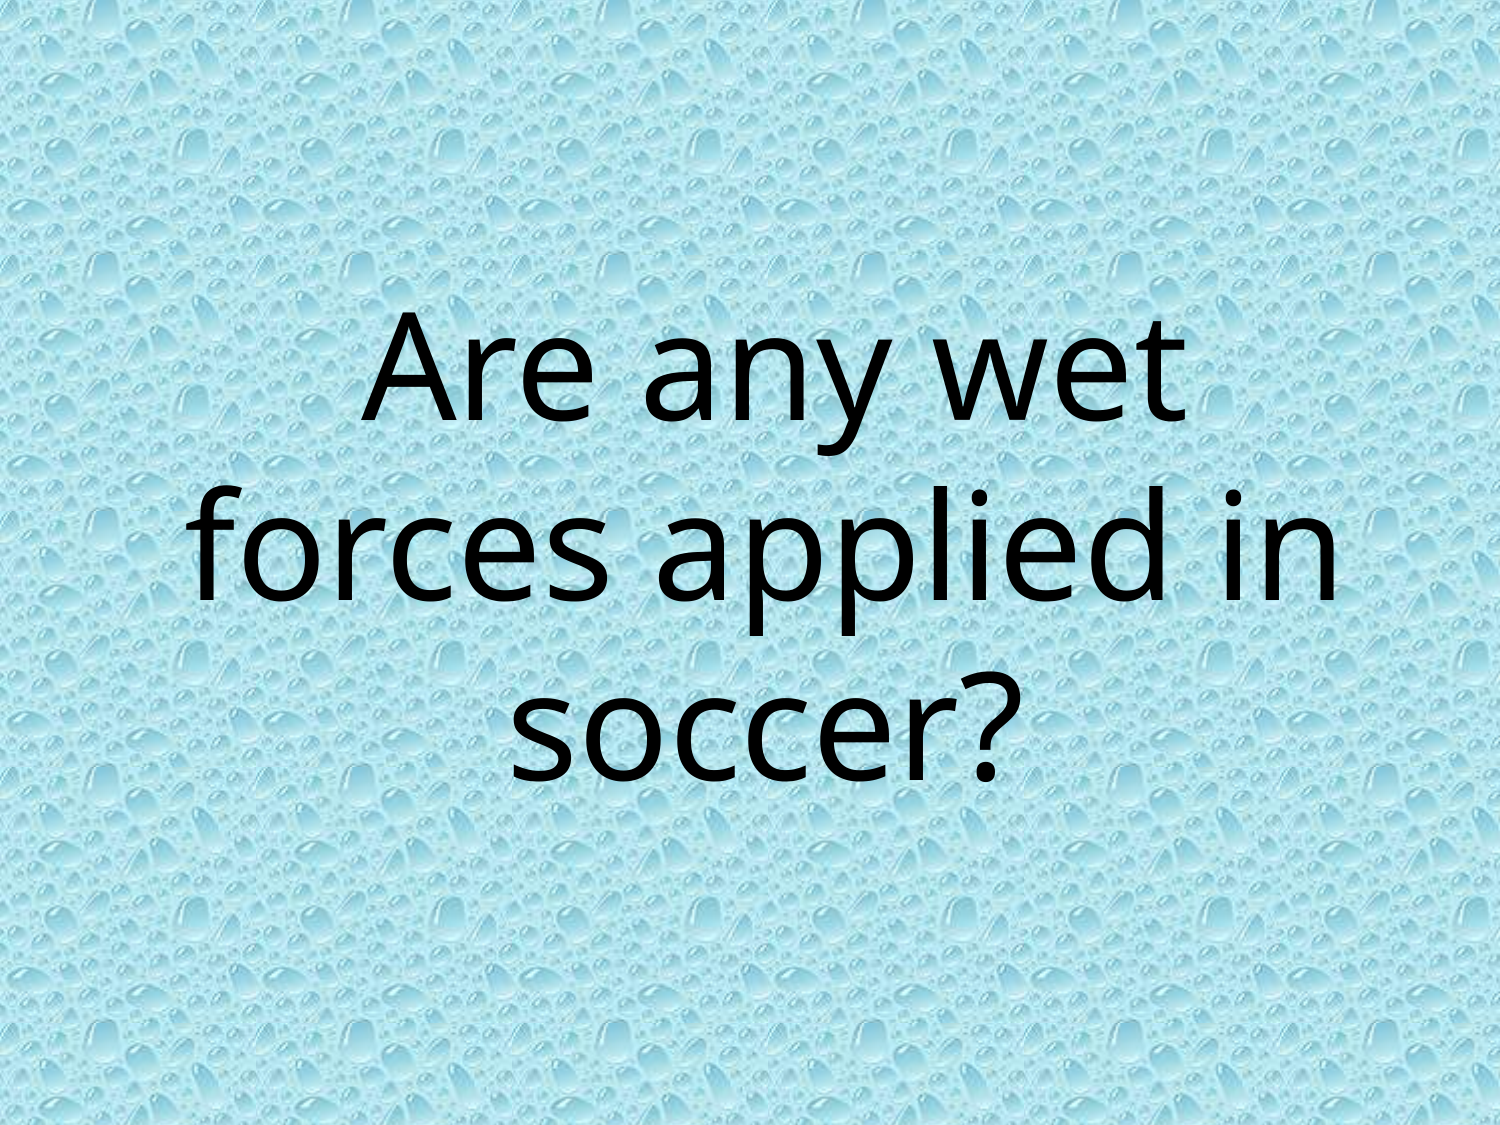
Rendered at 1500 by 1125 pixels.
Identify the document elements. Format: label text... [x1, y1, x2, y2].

picture [0, 0, 1500, 1125]
list Are any wet forces applied in soccer? [62, 262, 1413, 1005]
